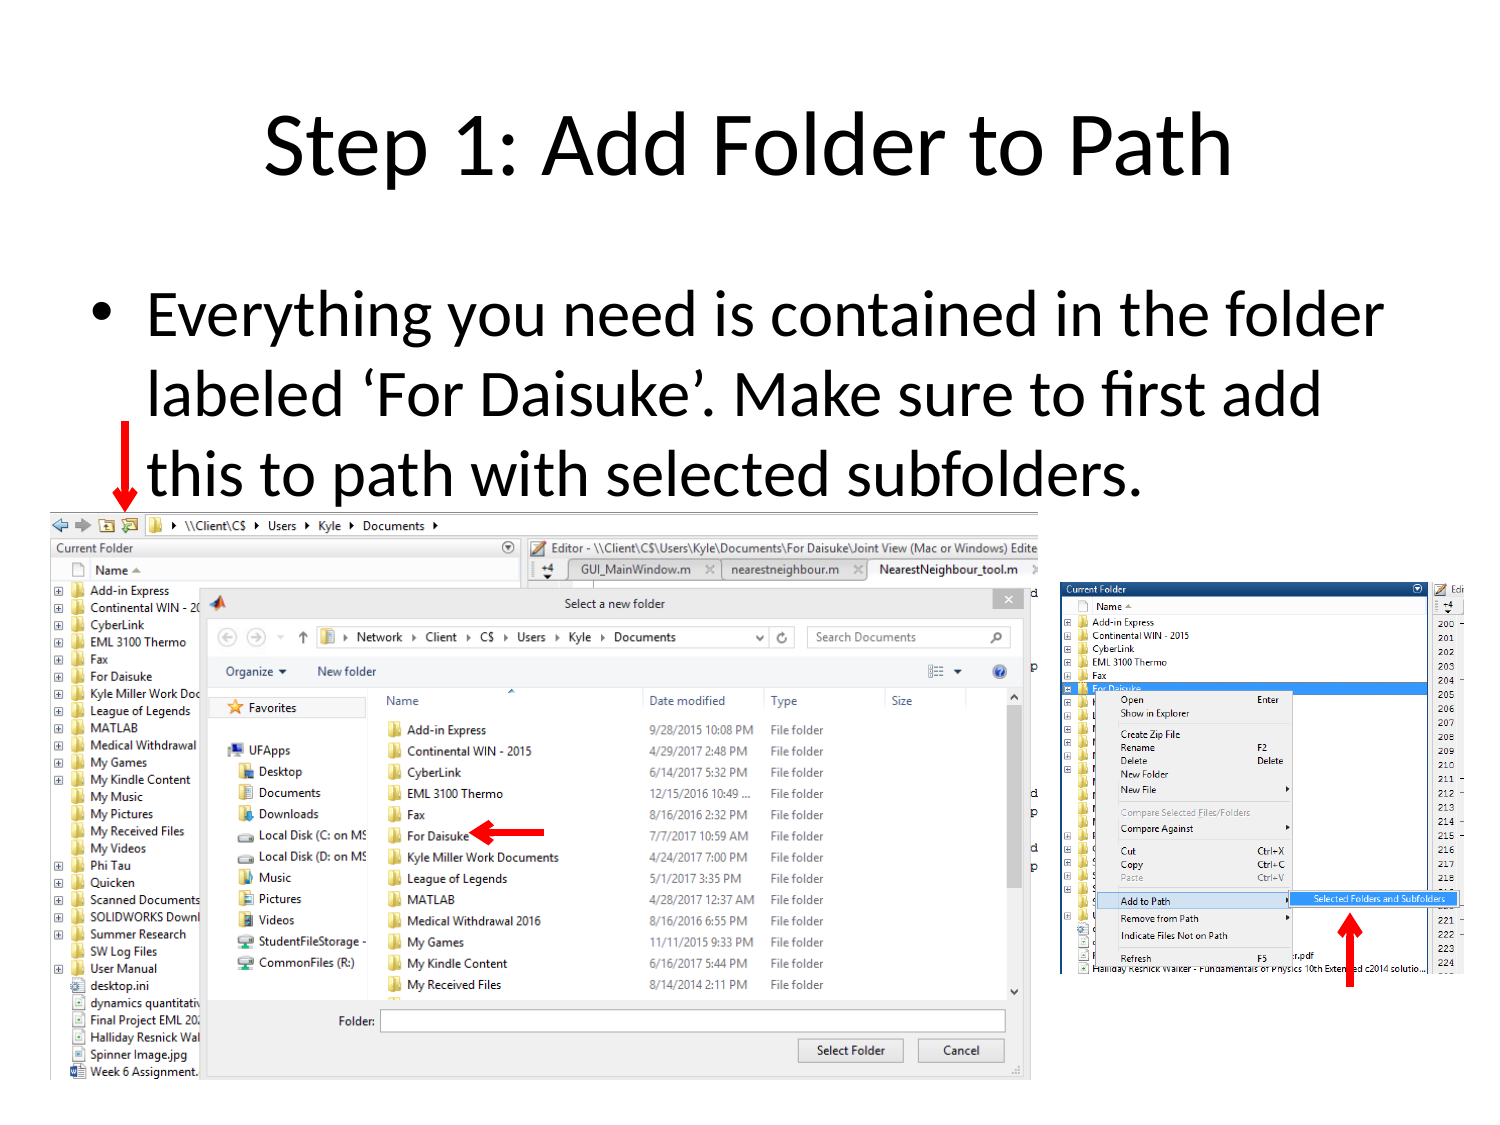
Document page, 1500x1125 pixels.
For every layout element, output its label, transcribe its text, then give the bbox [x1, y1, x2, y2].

picture [49, 512, 1038, 1080]
title Step 1: Add Folder to Path [75, 45, 1425, 233]
picture [1060, 582, 1464, 974]
list Everything you need is contained in the folder labeled ‘For Daisuke’. Make sure to first add this to path with selected subfolders. [75, 262, 1425, 1005]
